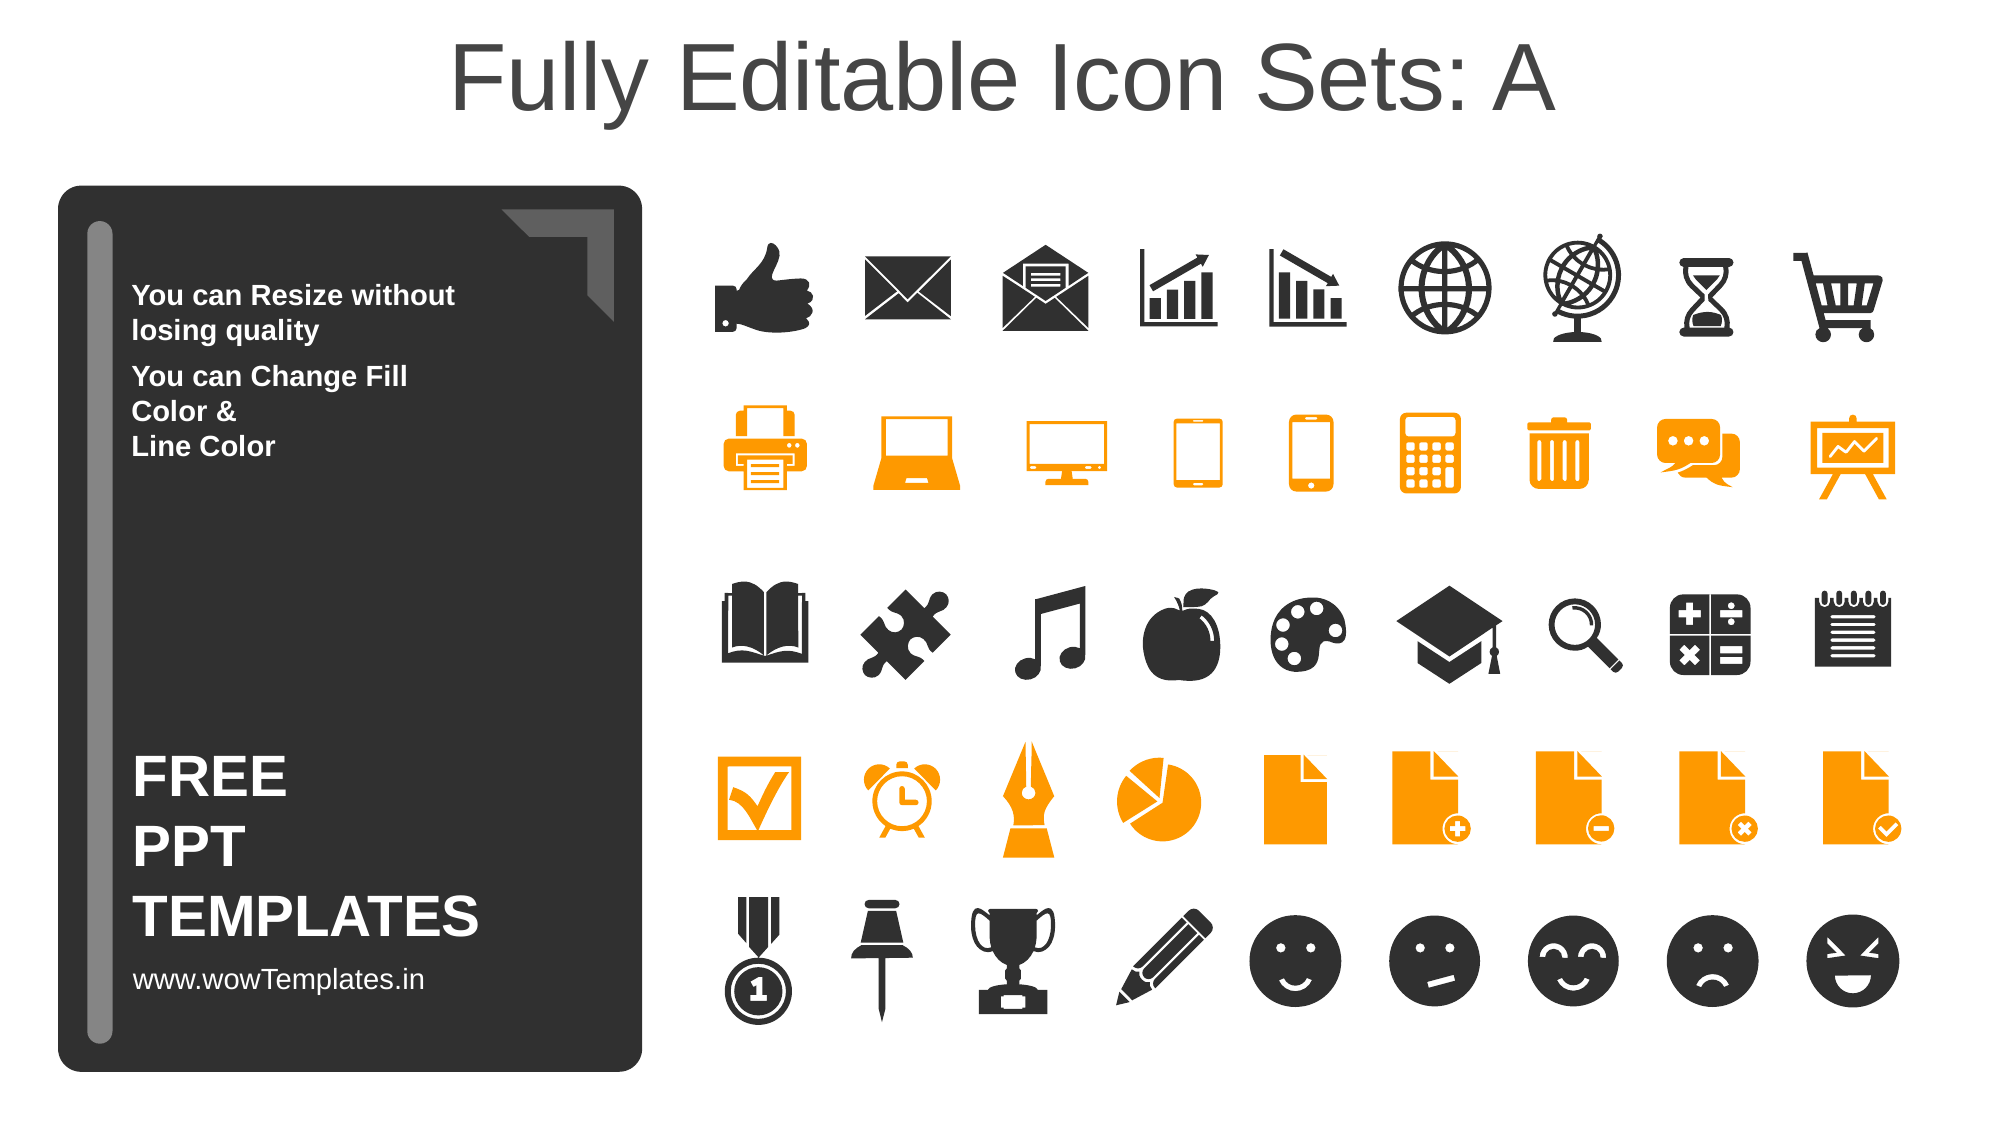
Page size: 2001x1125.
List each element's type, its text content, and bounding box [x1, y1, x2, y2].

text_box [1398, 411, 1462, 495]
text_box [1526, 416, 1592, 490]
text_box [1116, 756, 1203, 843]
text_box [1394, 584, 1505, 686]
text_box [1805, 913, 1901, 1009]
text_box [1542, 232, 1623, 343]
text_box [714, 241, 815, 334]
text_box [1809, 413, 1897, 501]
text_box [1000, 243, 1091, 332]
text_box [1268, 248, 1348, 328]
text_box [1526, 914, 1620, 1008]
text_box [1263, 752, 1330, 845]
text_box [1141, 587, 1222, 682]
text_box [862, 255, 954, 321]
text_box [1278, 247, 1341, 320]
text_box [1388, 914, 1482, 1008]
text_box [720, 580, 810, 664]
text_box [1248, 914, 1343, 1009]
text_box [1000, 741, 1057, 859]
text_box [872, 415, 962, 491]
text_box [1287, 413, 1335, 493]
text_box [1025, 420, 1109, 487]
text_box [1534, 748, 1616, 846]
list Fully Editable Icon Sets: A [53, 20, 1952, 140]
text_box [1656, 417, 1741, 489]
text_box [1172, 417, 1224, 489]
text_box [1792, 251, 1884, 344]
text_box [1139, 248, 1219, 327]
text_box [1821, 748, 1903, 846]
text_box [970, 906, 1057, 1016]
text_box [1668, 593, 1752, 677]
text_box [862, 760, 942, 839]
text_box [717, 756, 802, 841]
text_box [1665, 914, 1760, 1009]
text_box [723, 896, 794, 1026]
text_box [1014, 584, 1087, 681]
text_box [858, 588, 953, 682]
text_box [849, 898, 915, 1023]
text_box [1397, 240, 1493, 336]
text_box [1678, 748, 1759, 846]
text_box [1269, 596, 1348, 673]
text_box [1114, 907, 1214, 1007]
text_box [722, 404, 809, 492]
text_box [1391, 748, 1472, 846]
text_box [1678, 256, 1735, 338]
text_box [1813, 589, 1893, 668]
text_box [1547, 597, 1625, 674]
